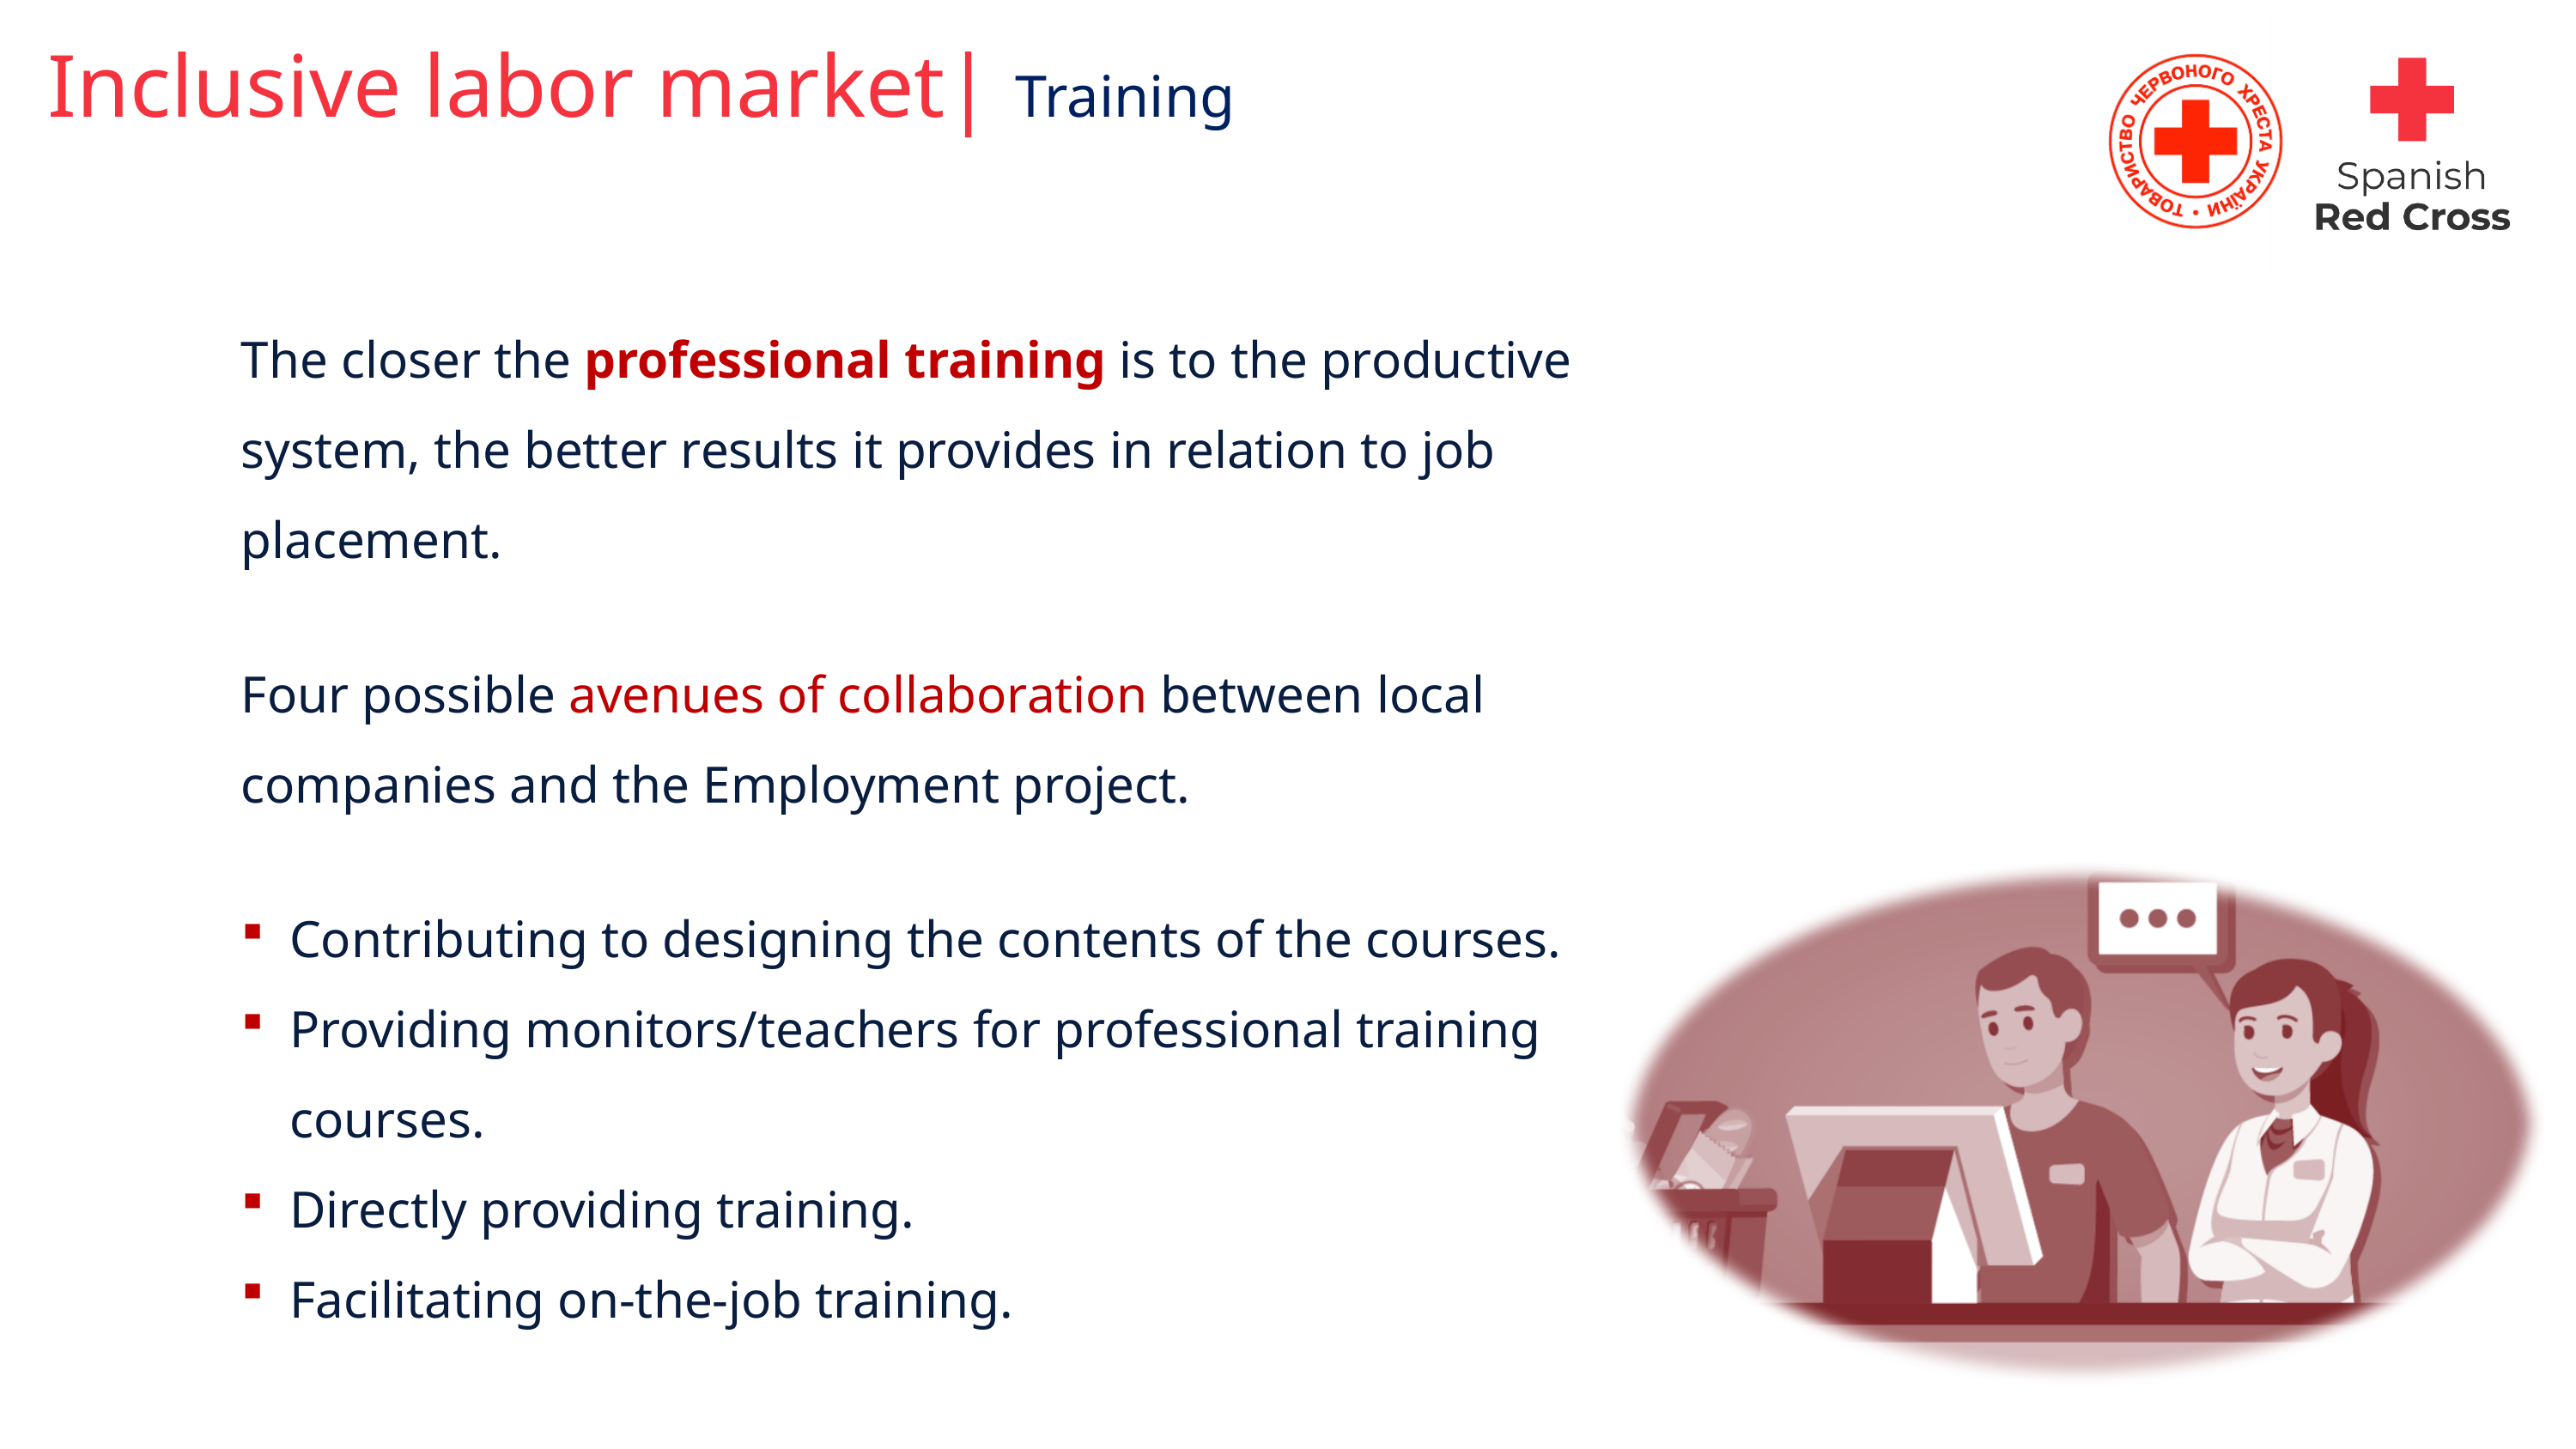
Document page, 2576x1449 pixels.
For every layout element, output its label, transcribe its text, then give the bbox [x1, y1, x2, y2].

text_box Inclusive labor market| Training [41, 24, 1893, 141]
picture [2100, 3, 2547, 281]
text_box The closer the professional training is to the productive system, the better results it provides in relation to job placement. Four possible avenues of collaboration between local companies and the Employment project. Contributing to designing the contents of the courses. Providing monitors/teachers for professional training courses. Directly providing training. Facilitating on-the-job training. [234, 292, 1732, 1335]
picture [1615, 861, 2547, 1387]
